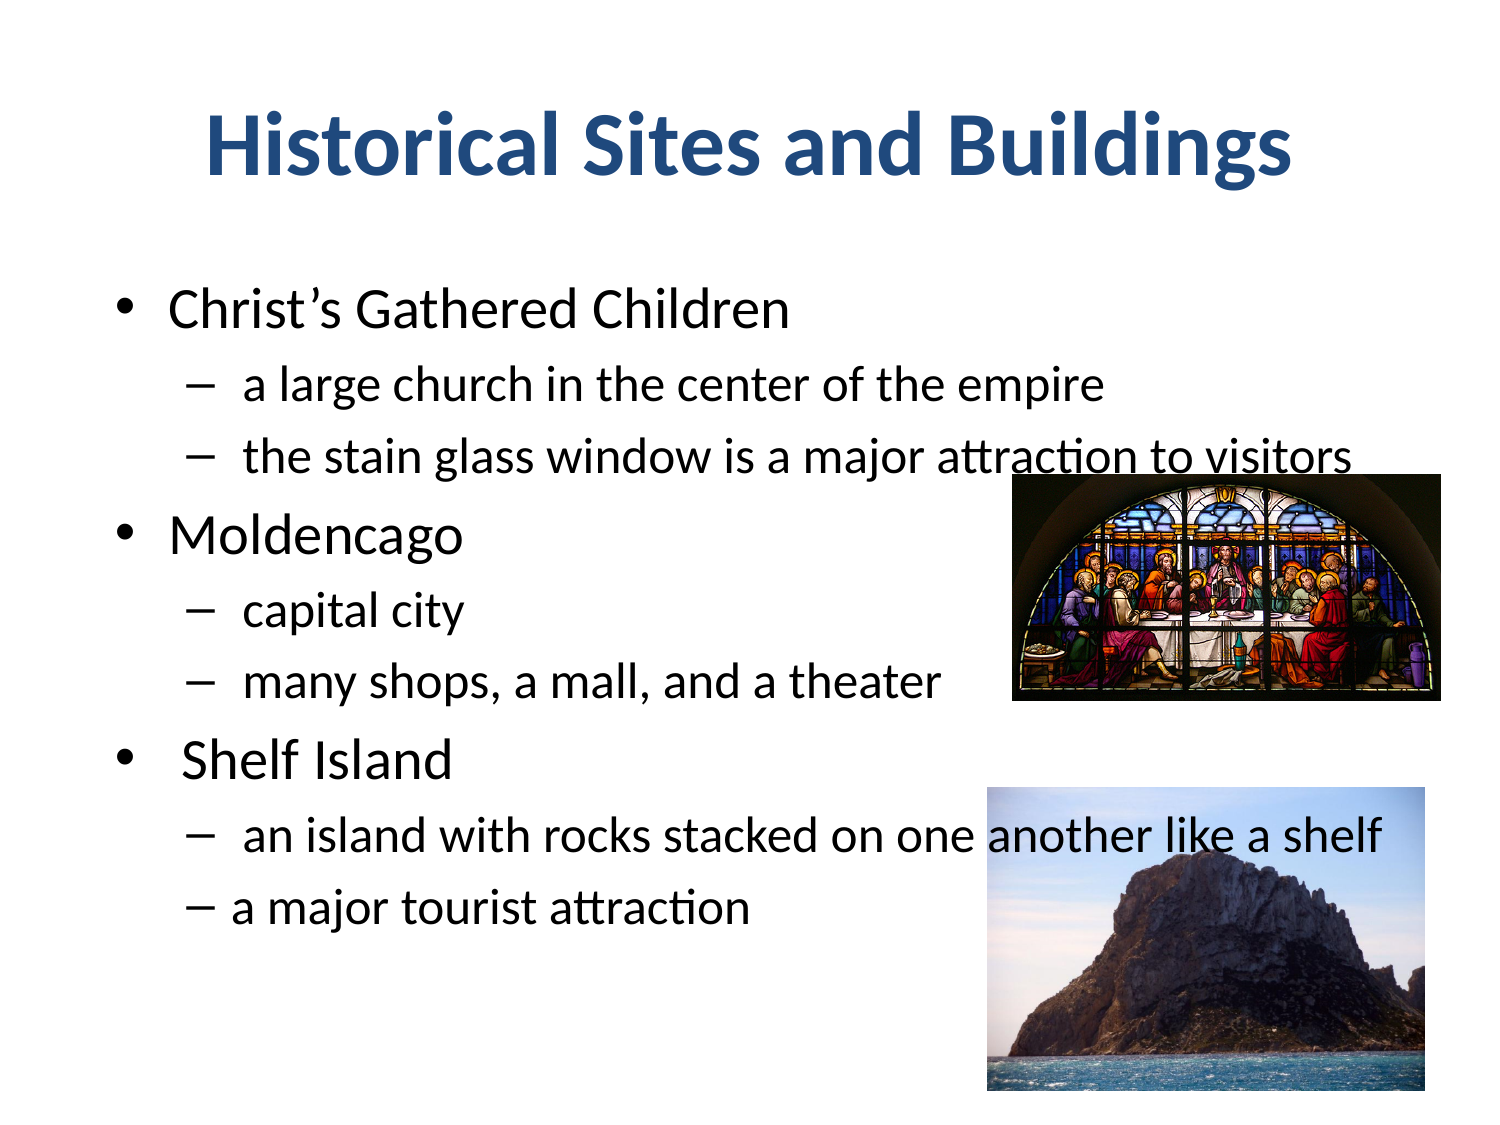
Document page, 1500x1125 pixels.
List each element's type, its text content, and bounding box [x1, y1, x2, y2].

title Historical Sites and Buildings [75, 45, 1425, 233]
list Christ’s Gathered Children a large church in the center of the empire the stain glass window is a major attraction to visitors Moldencago capital city many shops, a mall, and a theater Shelf Island an island with rocks stacked on one another like a shelf a major tourist attraction [99, 262, 1413, 993]
picture [987, 787, 1426, 1091]
picture [1012, 474, 1441, 702]
